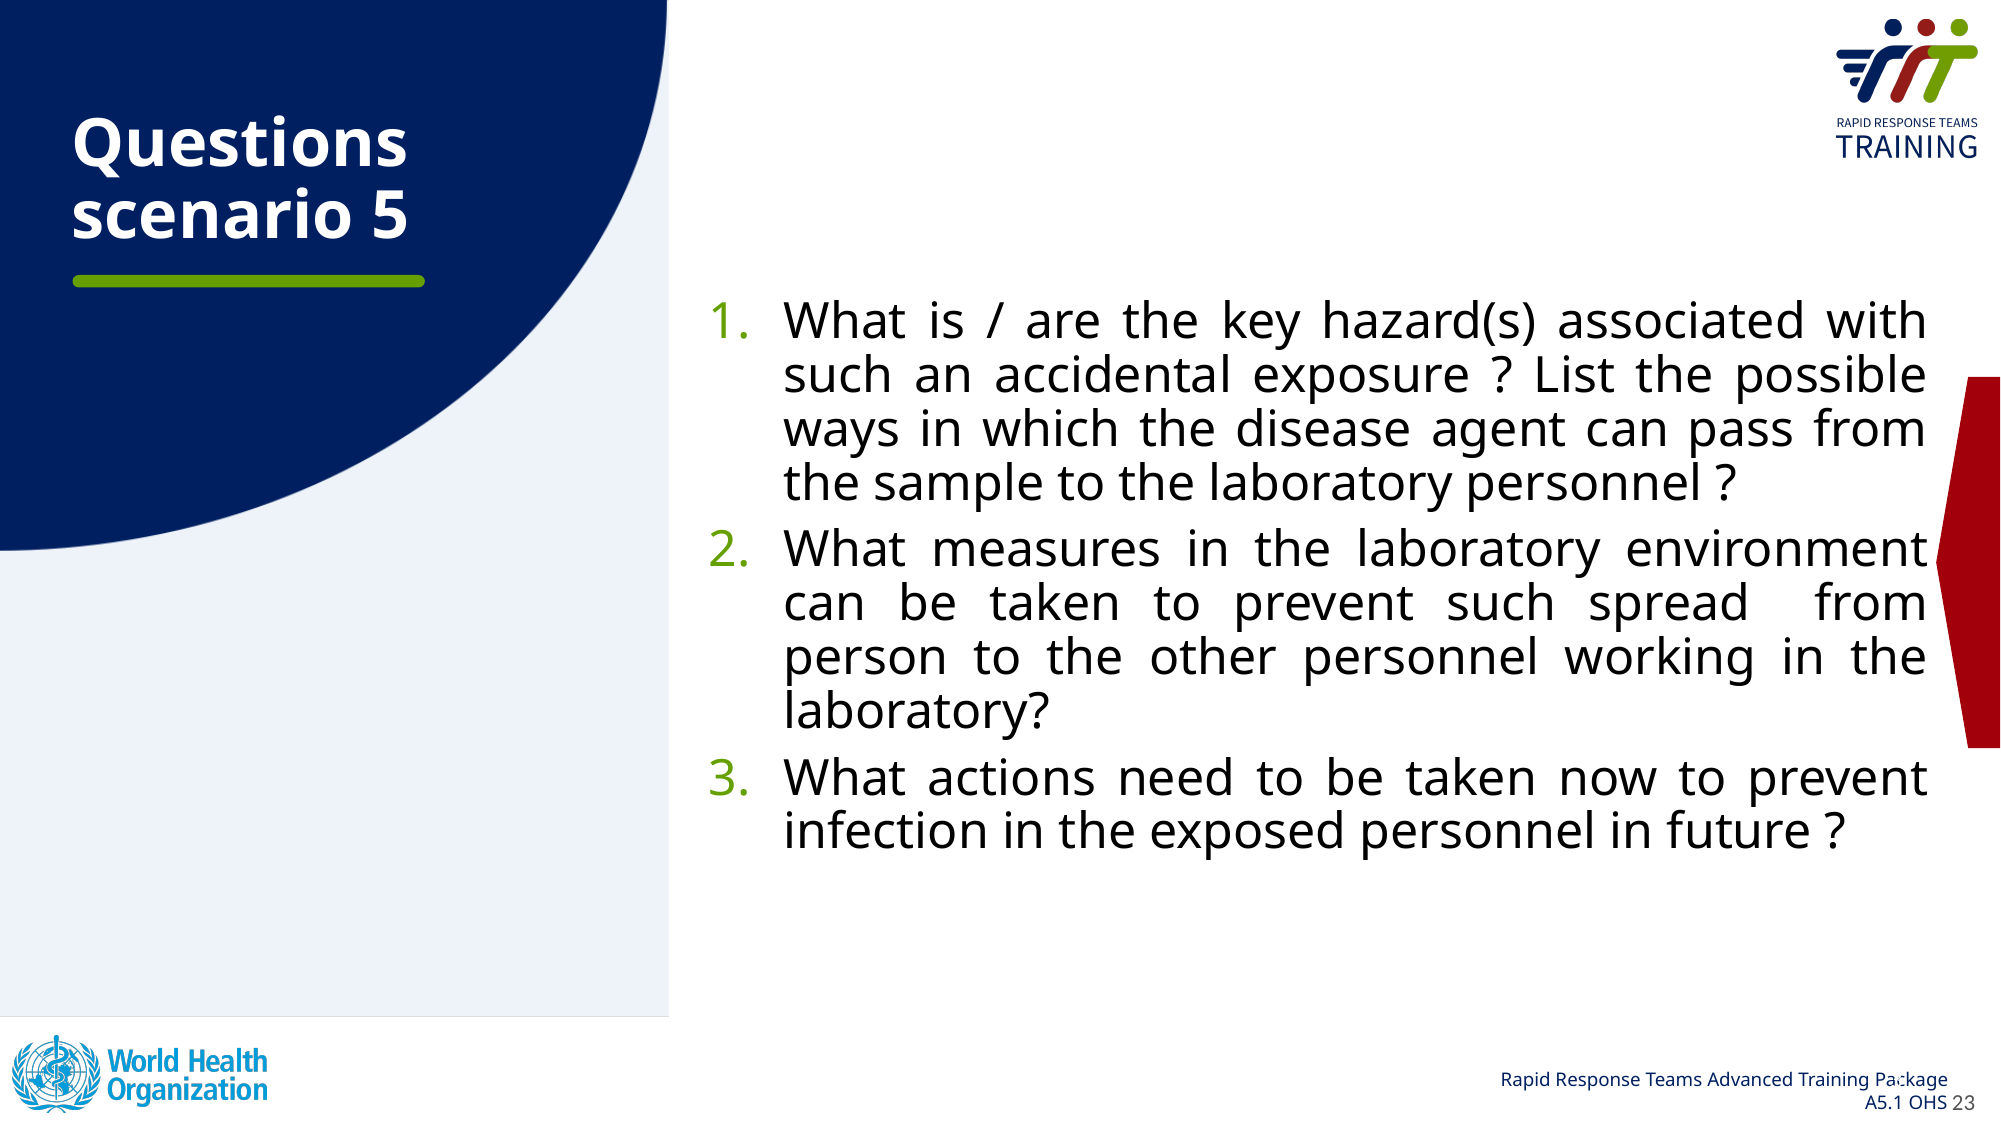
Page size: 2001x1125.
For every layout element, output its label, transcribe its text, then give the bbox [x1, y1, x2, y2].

slide_number 23 [1882, 1049, 1922, 1082]
title Questions scenario 5 [63, 61, 600, 380]
picture [58, 1050, 64, 1058]
picture [0, 0, 669, 1018]
list What is / are the key hazard(s) associated with such an accidental exposure ? List the possible ways in which the disease agent can pass from the sample to the laboratory personnel ? What measures in the laboratory environment can be taken to prevent such spread from person to the other personnel working in the laboratory? What actions need to be taken now to prevent infection in the exposed personnel in future ? [700, 286, 1937, 1049]
picture [12, 1035, 267, 1113]
picture [1835, 19, 1978, 167]
text_box [72, 274, 425, 288]
picture [12, 1083, 48, 1113]
